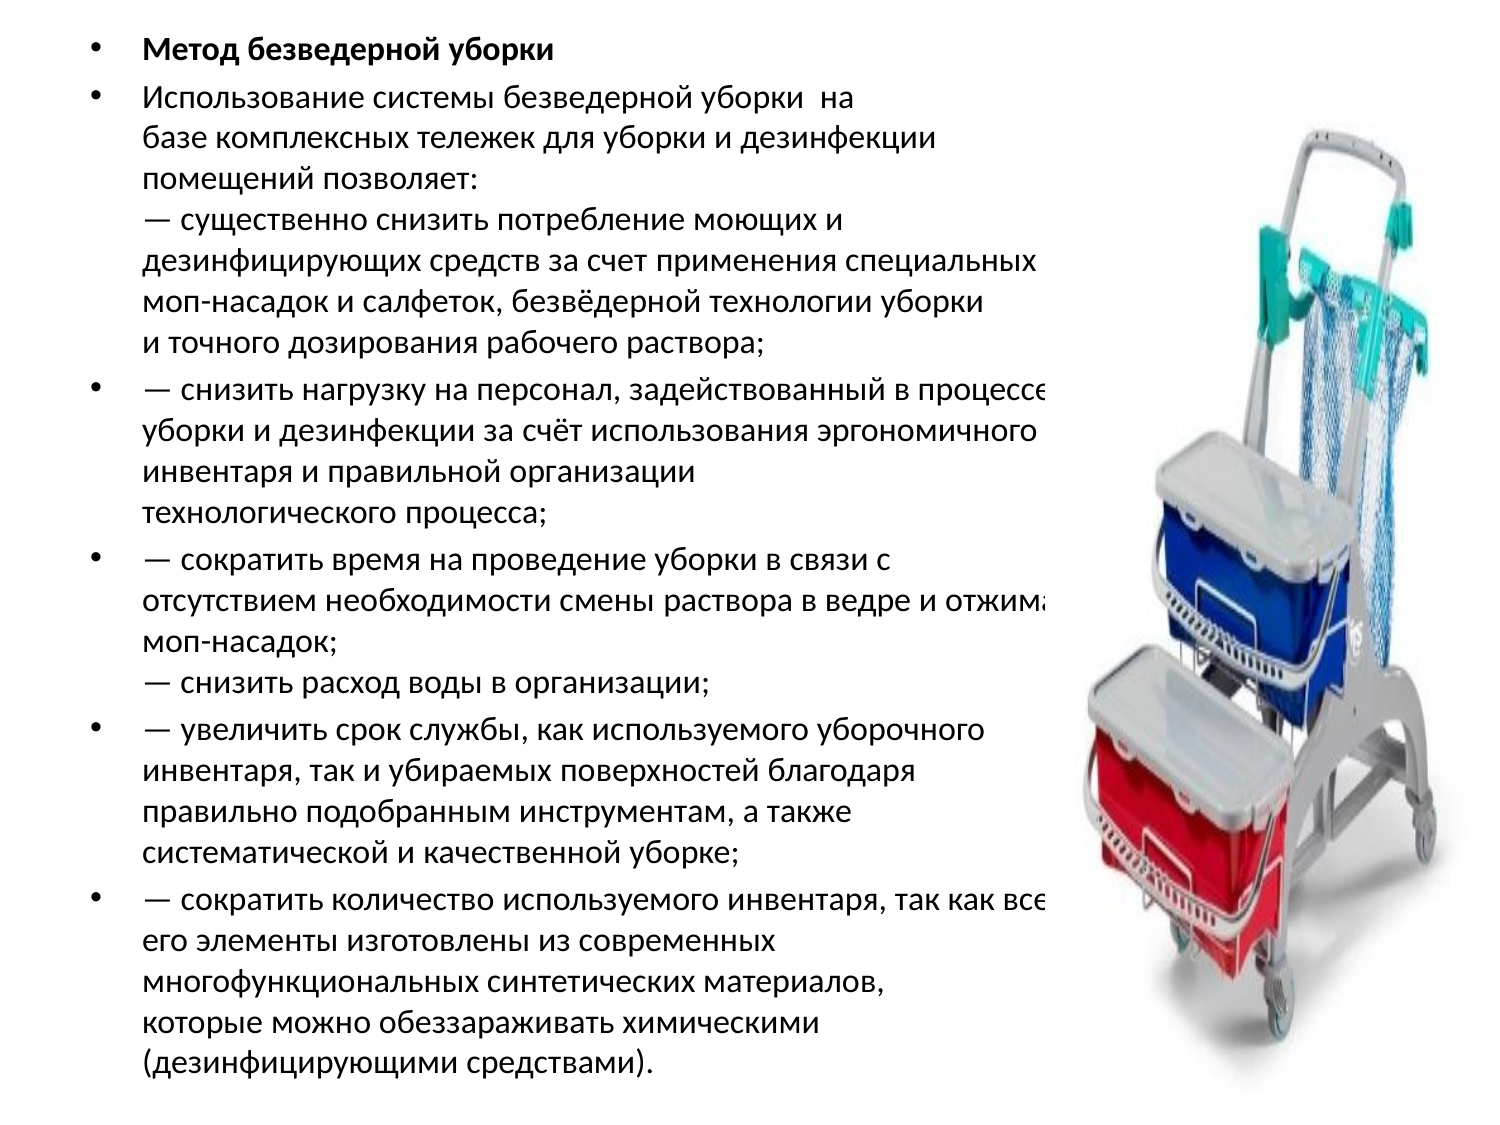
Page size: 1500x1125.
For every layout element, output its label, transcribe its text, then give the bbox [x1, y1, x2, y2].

list Метод безведерной уборки Использование системы безведерной уборки на базе комплексных тележек для уборки и дезинфекции помещений позволяет: — существенно снизить потребление моющих и дезинфицирующих средств за счет применения специальных моп-насадок и салфеток, безвёдерной технологии уборки и точного дозирования рабочего раствора; — снизить нагрузку на персонал, задействованный в процессе уборки и дезинфекции за счёт использования эргономичного инвентаря и правильной организации технологического процесса; — сократить время на проведение уборки в связи с отсутствием необходимости смены раствора в ведре и отжима моп-насадок; — cнизить расход воды в организации; — увеличить срок службы, как используемого уборочного инвентаря, так и убираемых поверхностей благодаря правильно подобранным инструментам, а также систематической и качественной уборке; — сократить количество используемого инвентаря, так как все его элементы изготовлены из современных многофункциональных синтетических материалов, которые можно обеззараживать химическими (дезинфицирующими средствами). [75, 19, 1081, 1094]
picture [1045, 77, 1500, 1125]
